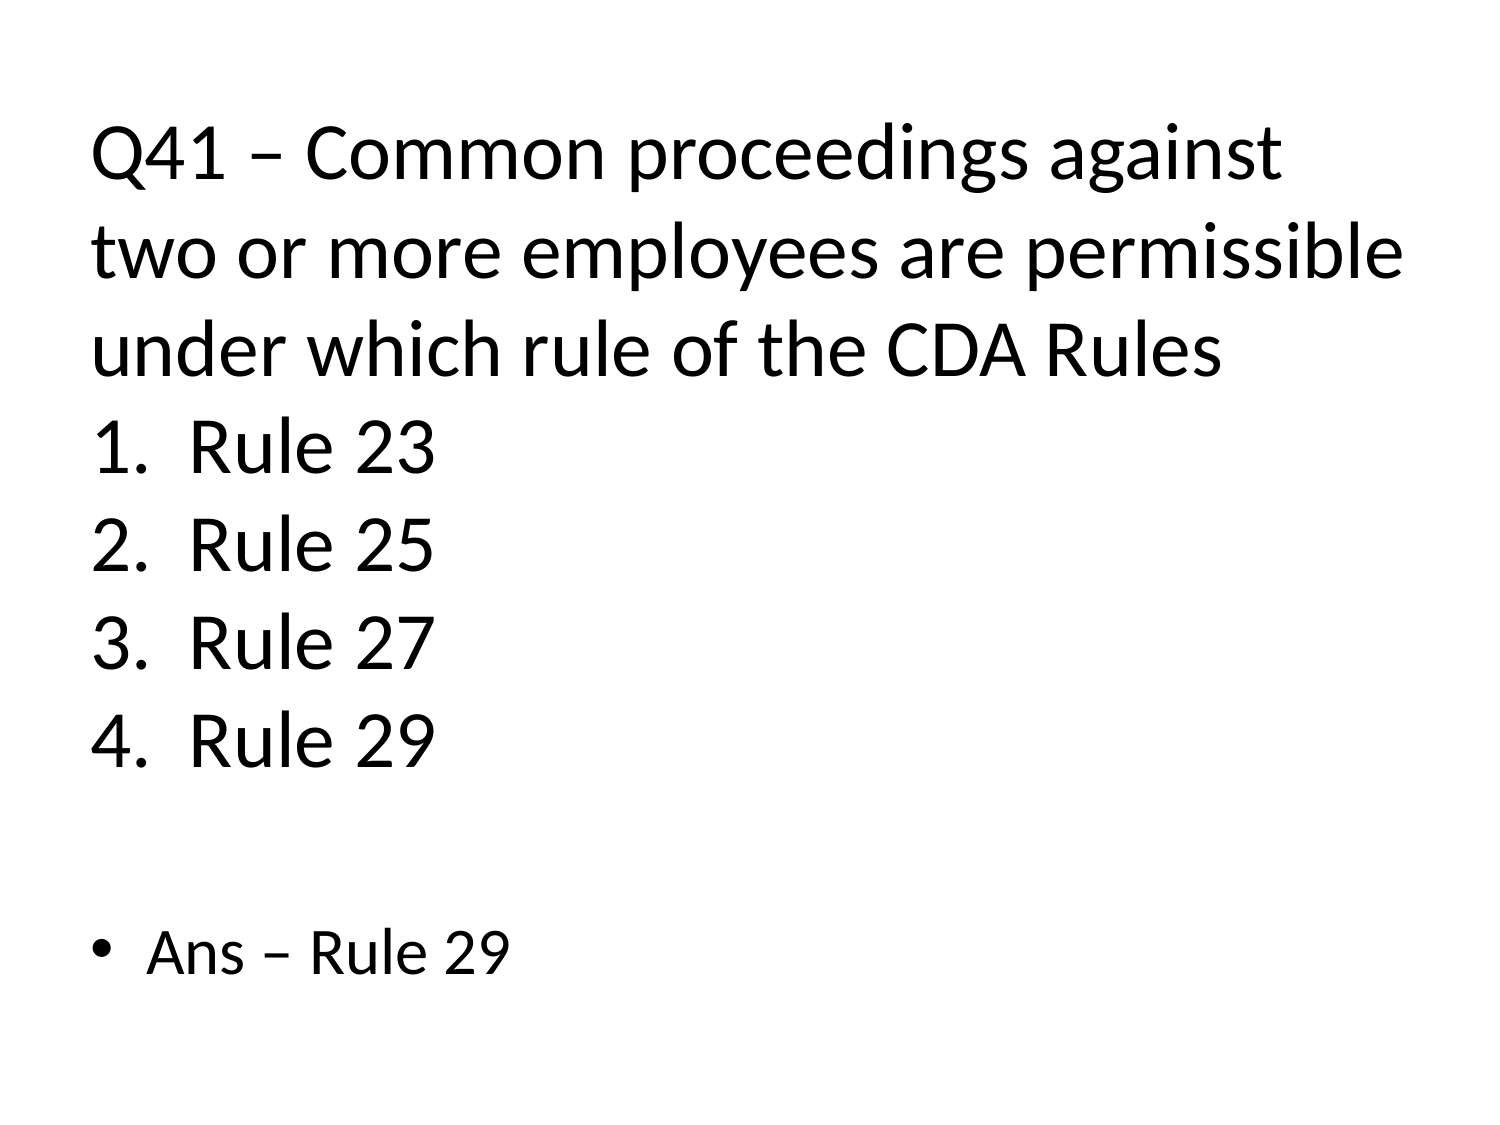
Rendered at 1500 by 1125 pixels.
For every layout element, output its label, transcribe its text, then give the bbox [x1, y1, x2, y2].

title Q41 – Common proceedings against two or more employees are permissible under which rule of the CDA Rules 1. Rule 23 2. Rule 25 3. Rule 27 4. Rule 29 [75, 45, 1425, 838]
list Ans – Rule 29 [75, 900, 1425, 1005]
